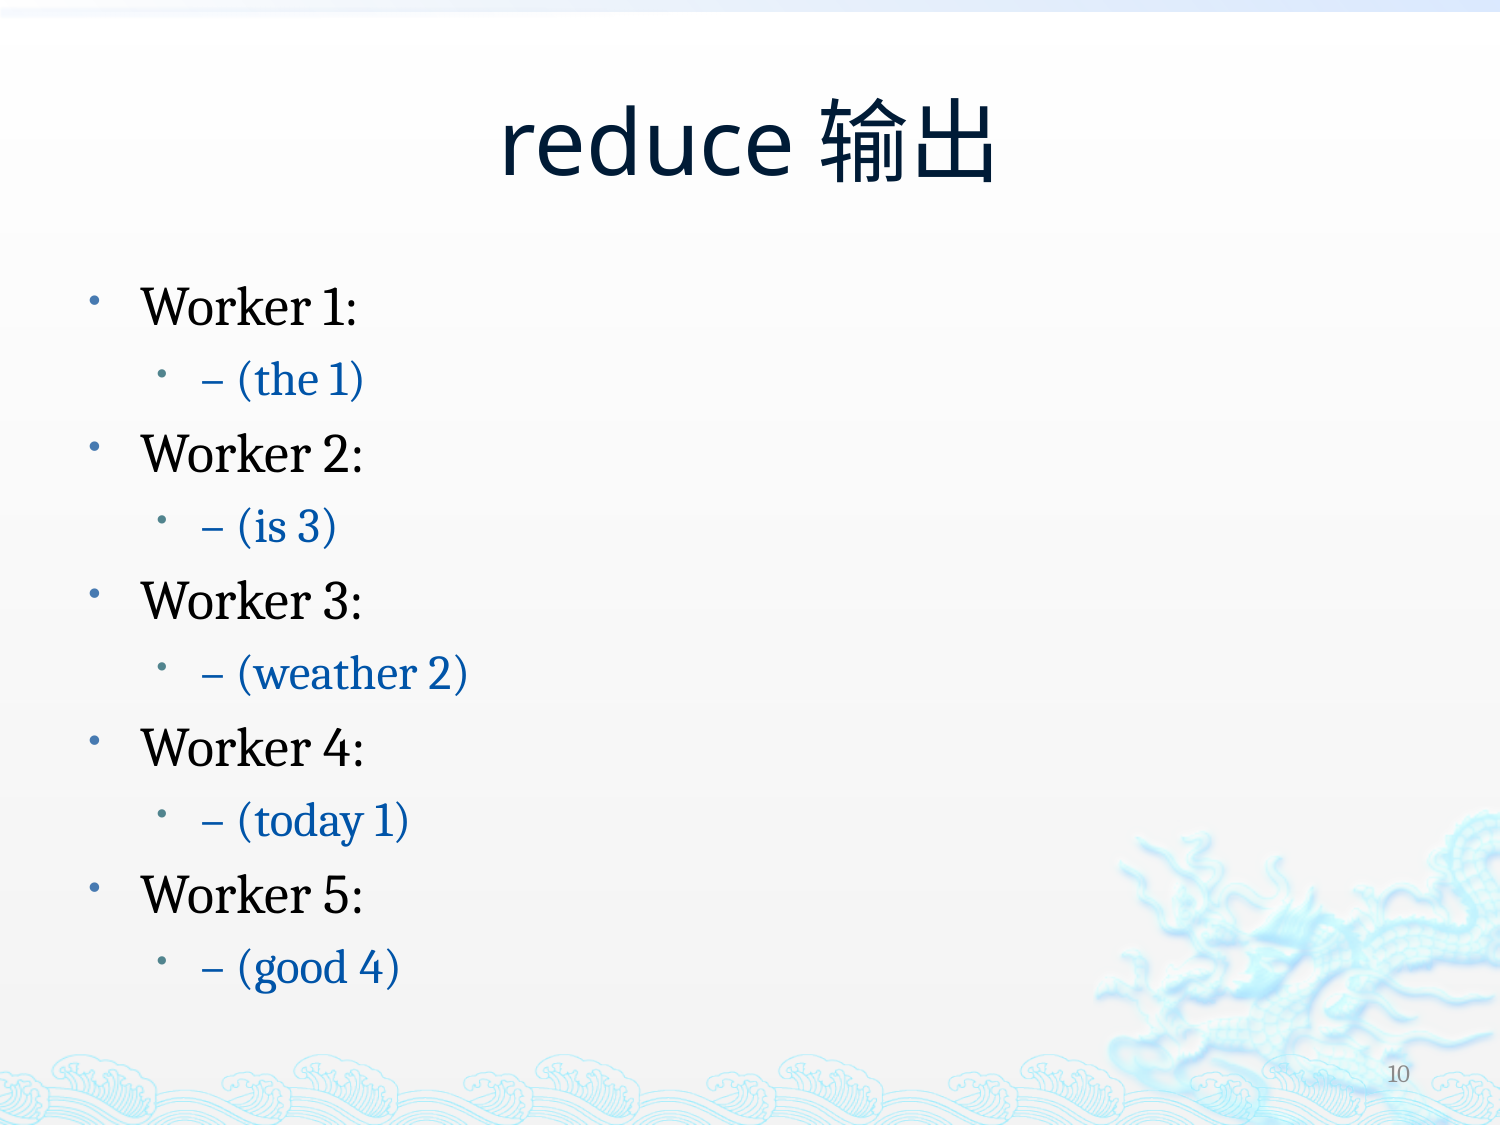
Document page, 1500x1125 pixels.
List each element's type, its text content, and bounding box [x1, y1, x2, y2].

title reduce输出 [75, 45, 1425, 233]
list Worker 1: – (the 1) Worker 2: – (is 3) Worker 3: – (weather 2) Worker 4: – (today 1) Worker 5: – (good 4) [75, 262, 1425, 1005]
slide_number 10 [1074, 1042, 1425, 1103]
